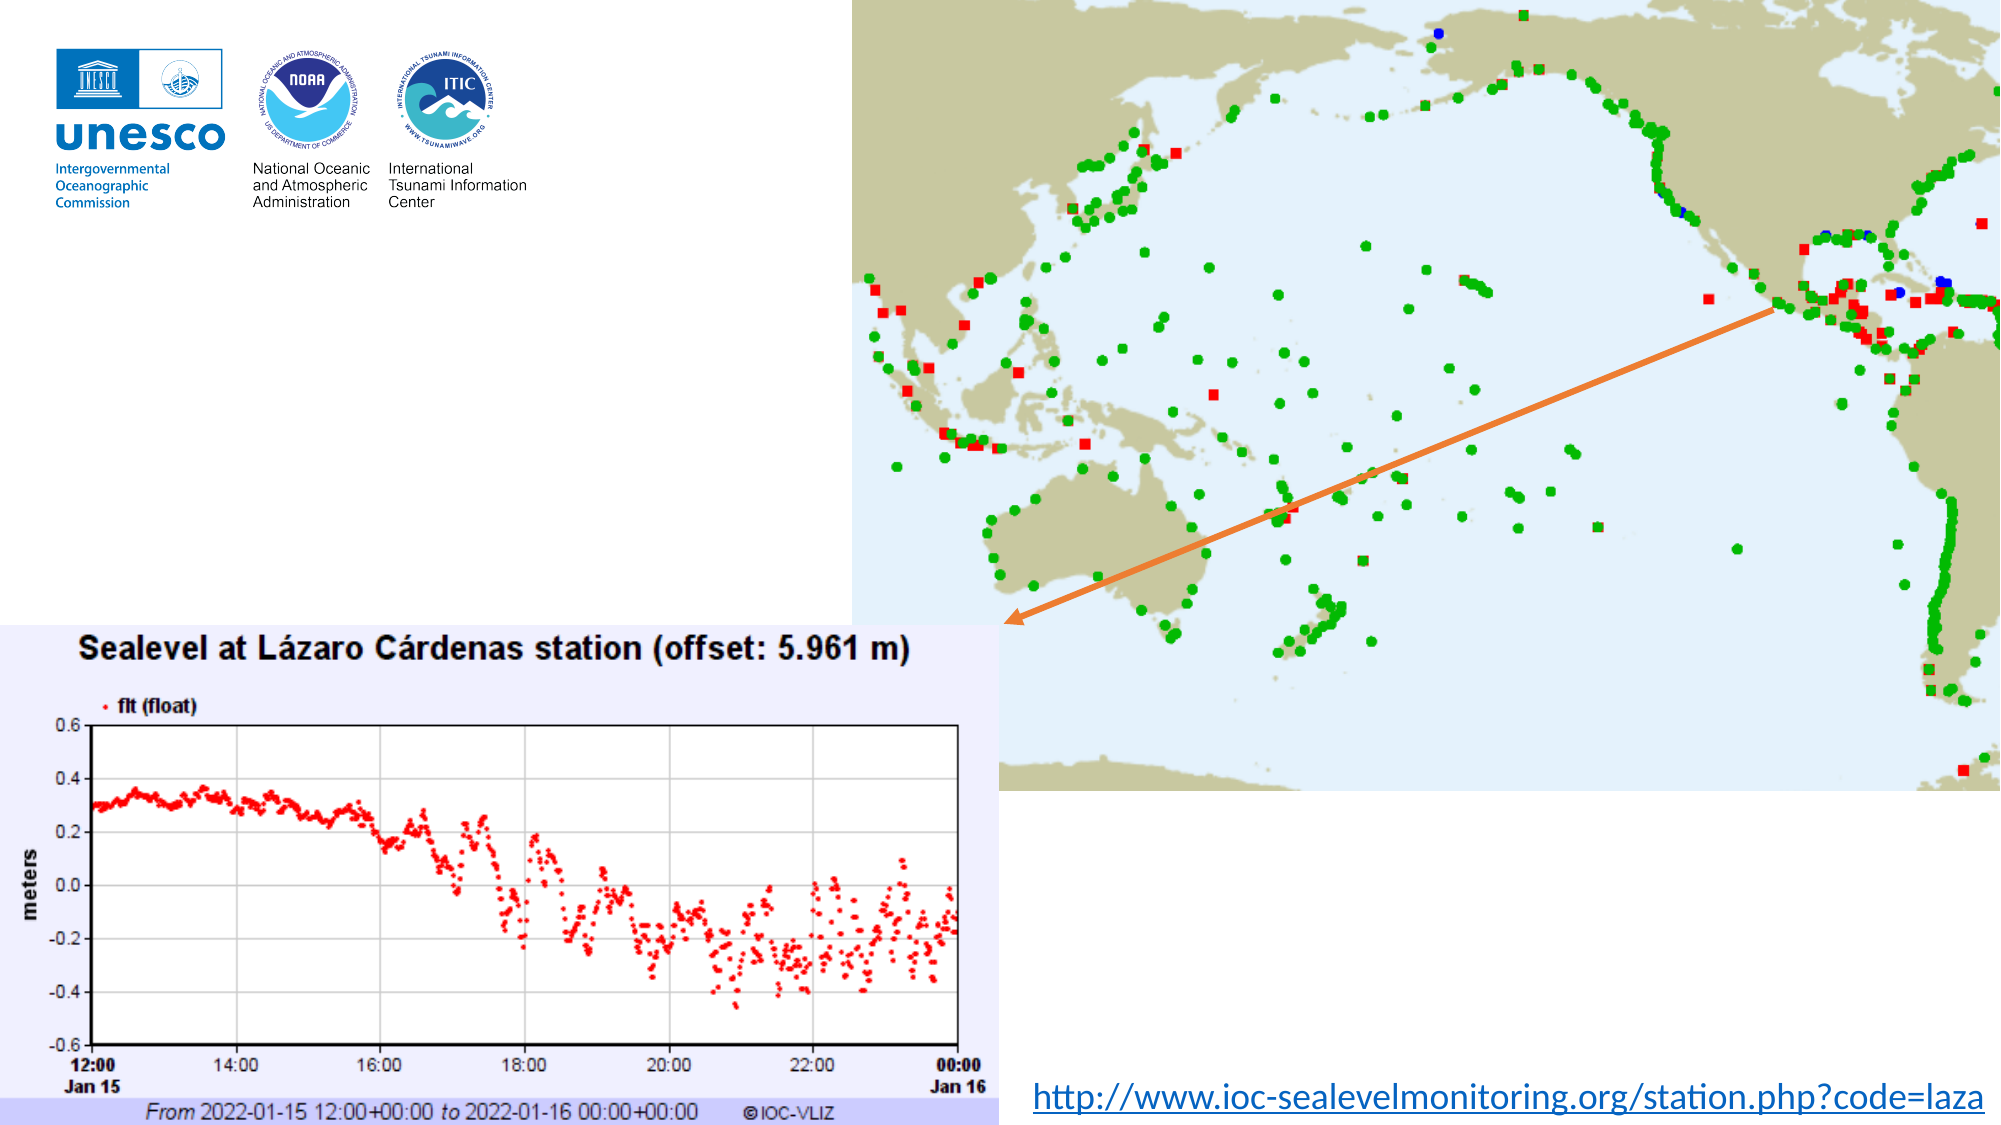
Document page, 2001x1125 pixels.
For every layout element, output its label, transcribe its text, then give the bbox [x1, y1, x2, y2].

picture [43, 35, 527, 221]
text_box http://www.ioc-sealevelmonitoring.org/station.php?code=laza [999, 1064, 2000, 1125]
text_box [1003, 309, 1774, 624]
picture [0, 0, 2000, 1125]
